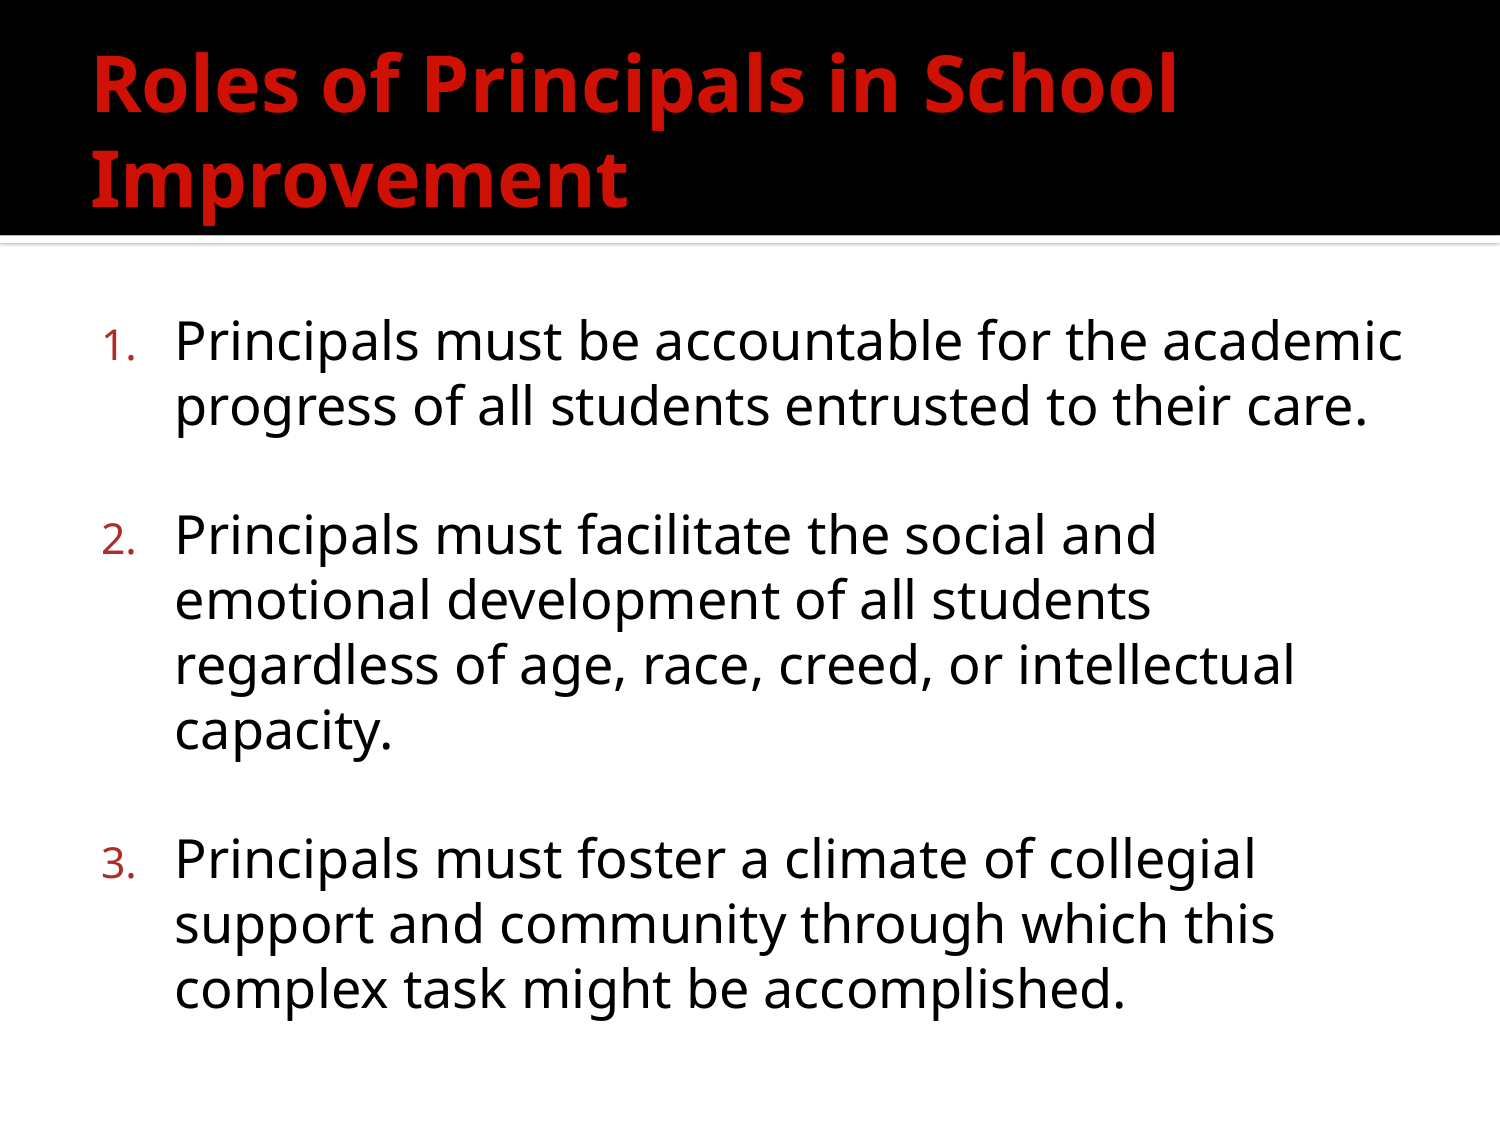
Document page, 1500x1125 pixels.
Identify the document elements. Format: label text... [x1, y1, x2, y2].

list Principals must be accountable for the academic progress of all students entrusted to their care. Principals must facilitate the social and emotional development of all students regardless of age, race, creed, or intellectual capacity. Principals must foster a climate of collegial support and community through which this complex task might be accomplished. [75, 291, 1425, 1050]
title Roles of Principals in School Improvement [75, 25, 1425, 231]
